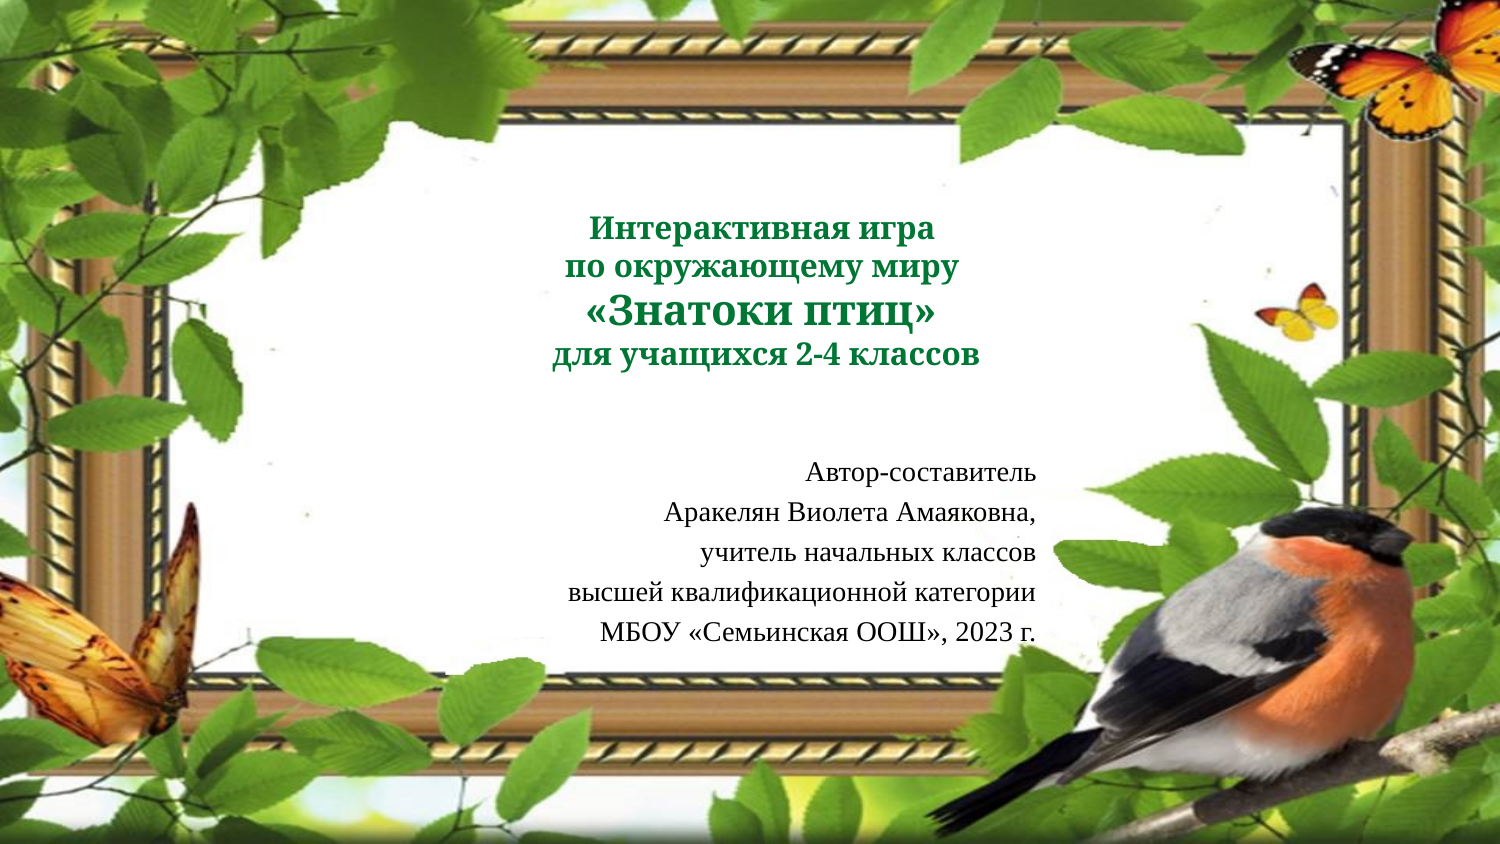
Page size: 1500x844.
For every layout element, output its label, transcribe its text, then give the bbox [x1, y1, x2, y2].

title Интерактивная игра по окружающему миру «Знатоки птиц» для учащихся 2-4 классов [128, 199, 1404, 381]
subtitle Автор-составитель Аракелян Виолета Амаяковна, учитель начальных классов высшей квалификационной категории МБОУ «Семьинская ООШ», 2023 г. [492, 445, 1053, 661]
picture [0, 0, 1500, 844]
